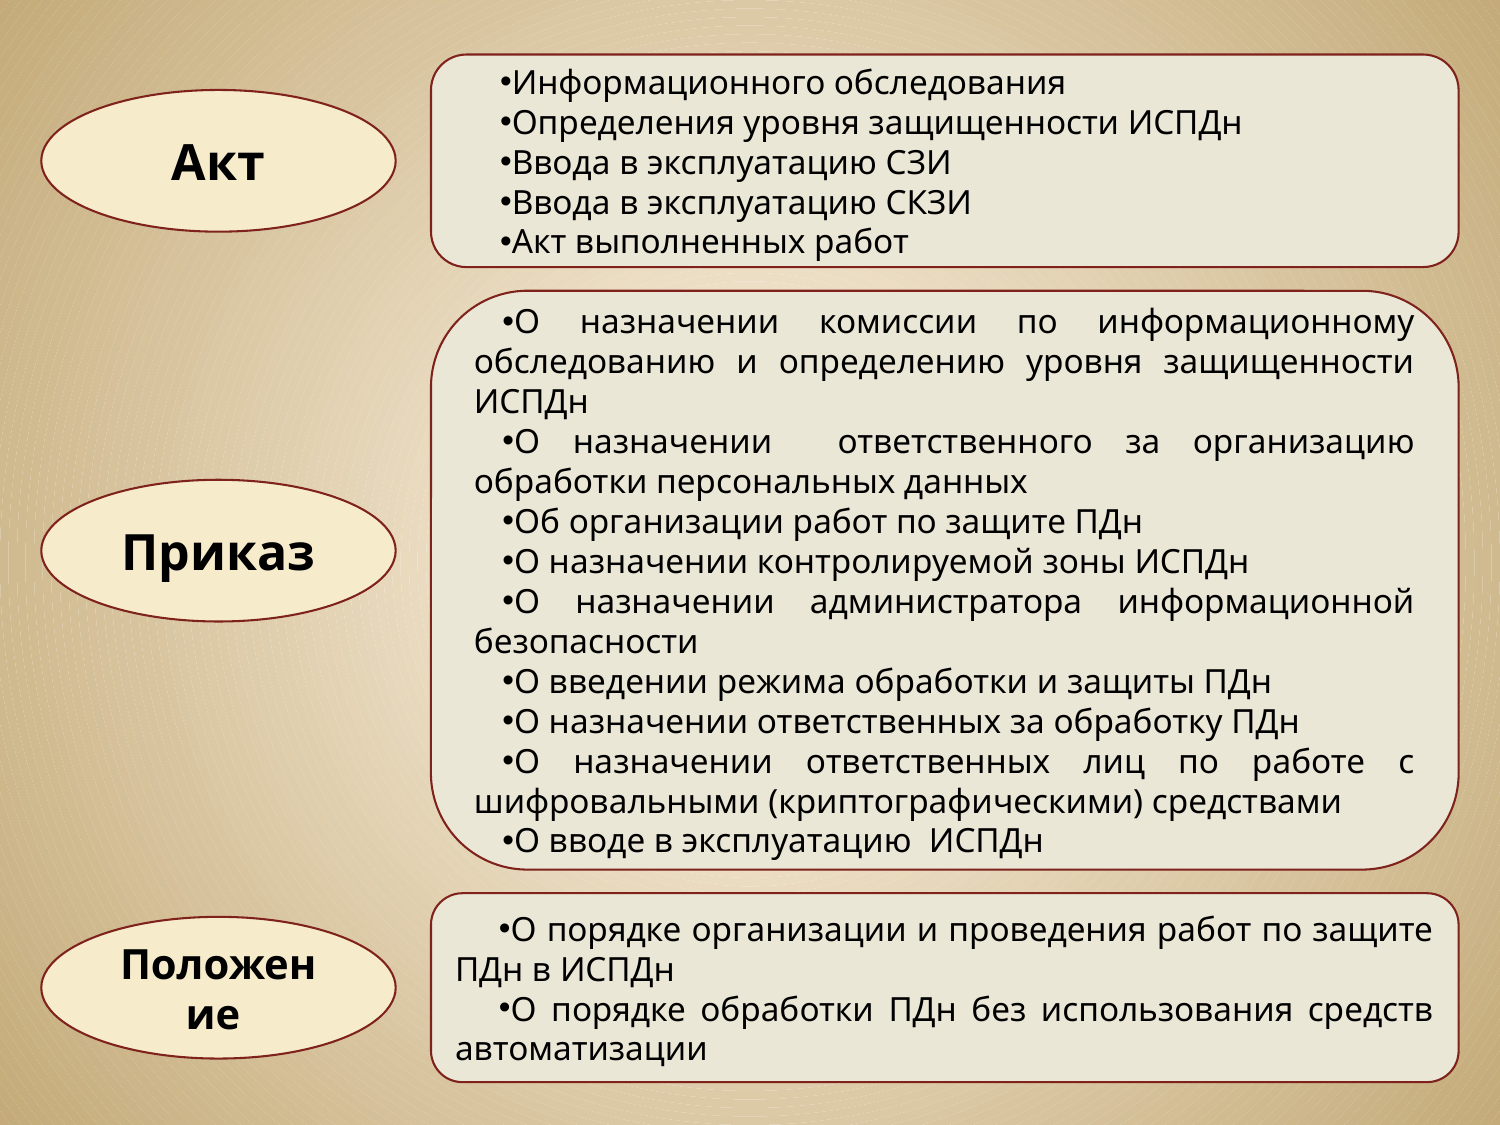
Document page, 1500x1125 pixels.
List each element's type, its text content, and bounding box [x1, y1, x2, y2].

text_box О порядке организации и проведения работ по защите ПДн в ИСПДн О порядке обработки ПДн без использования средств автоматизации [429, 892, 1460, 1084]
text_box О назначении комиссии по информационному обследованию и определению уровня защищенности ИСПДн О назначении ответственного за организацию обработки персональных данных Об организации работ по защите ПДн О назначении контролируемой зоны ИСПДн О назначении администратора информационной безопасности О введении режима обработки и защиты ПДн О назначении ответственных за обработку ПДн О назначении ответственных лиц по работе с шифровальными (криптографическими) средствами О вводе в эксплуатацию ИСПДн [429, 289, 1460, 871]
text_box Информационного обследования Определения уровня защищенности ИСПДн Ввода в эксплуатацию СЗИ Ввода в эксплуатацию СКЗИ Акт выполненных работ [429, 53, 1460, 269]
text_box Приказ [40, 478, 397, 623]
text_box Положение [40, 915, 397, 1060]
text_box Акт [40, 88, 397, 233]
